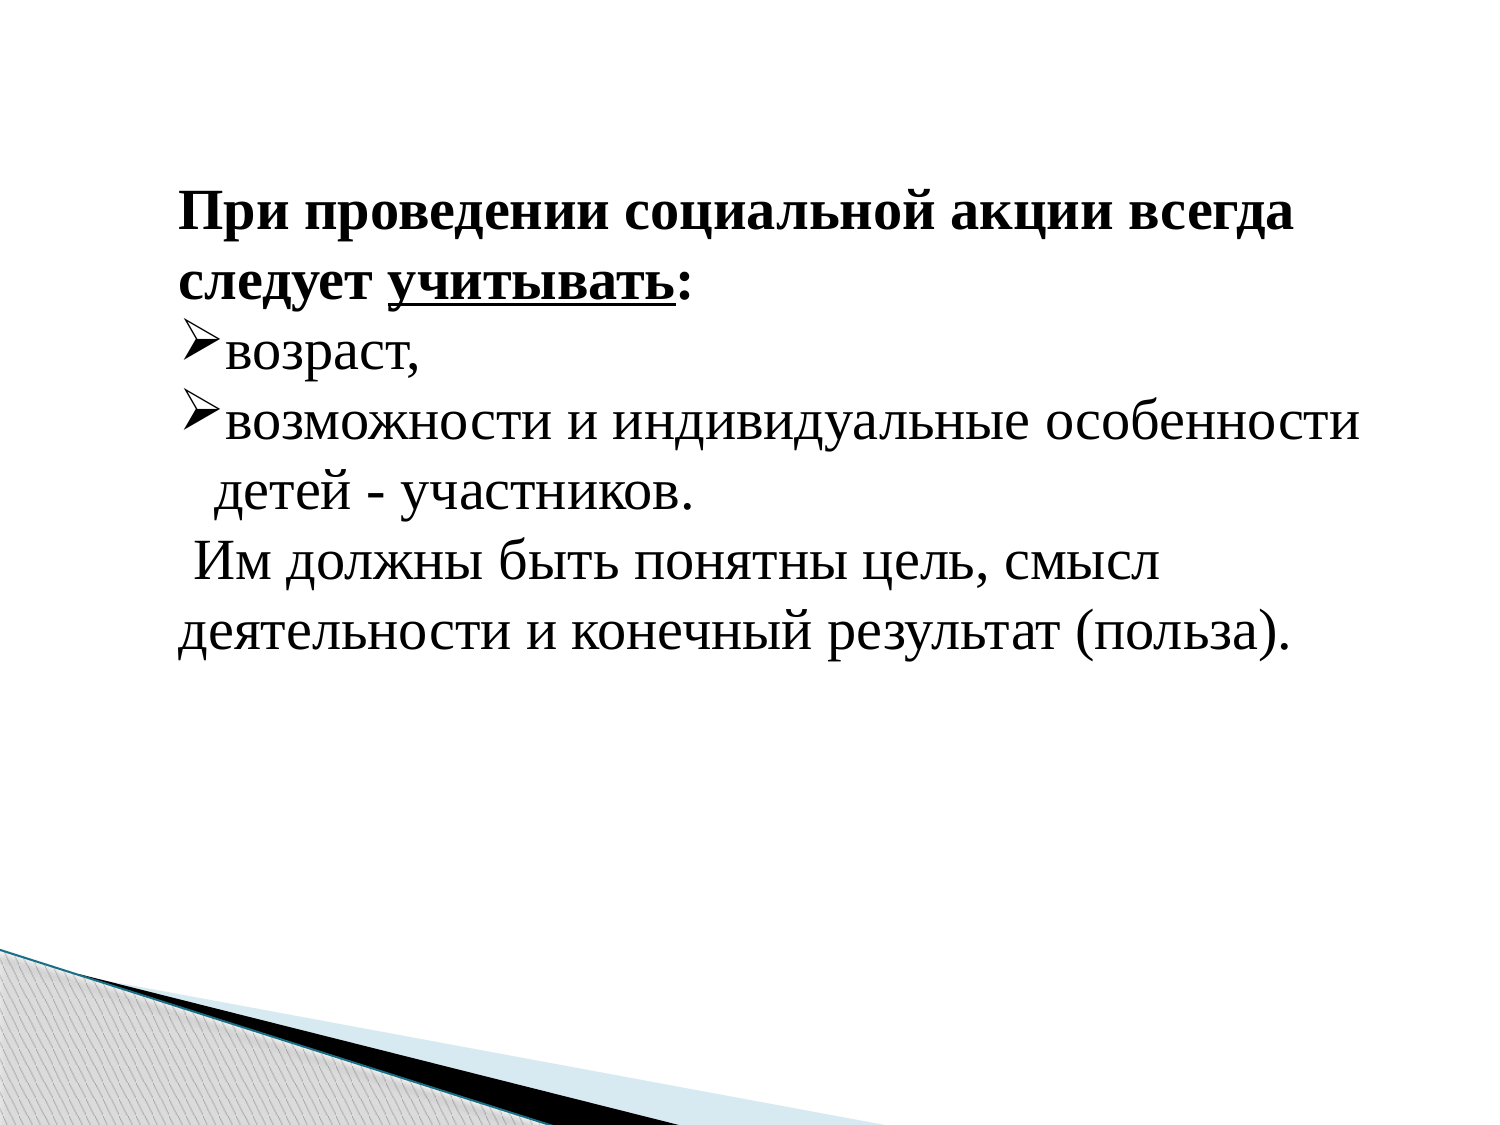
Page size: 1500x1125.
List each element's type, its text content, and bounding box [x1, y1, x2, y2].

text_box При проведении социальной акции всегда следует учитывать: возраст, возможности и индивидуальные особенности детей - участников. Им должны быть понятны цель, смысл деятельности и конечный результат (польза). [164, 164, 1407, 669]
